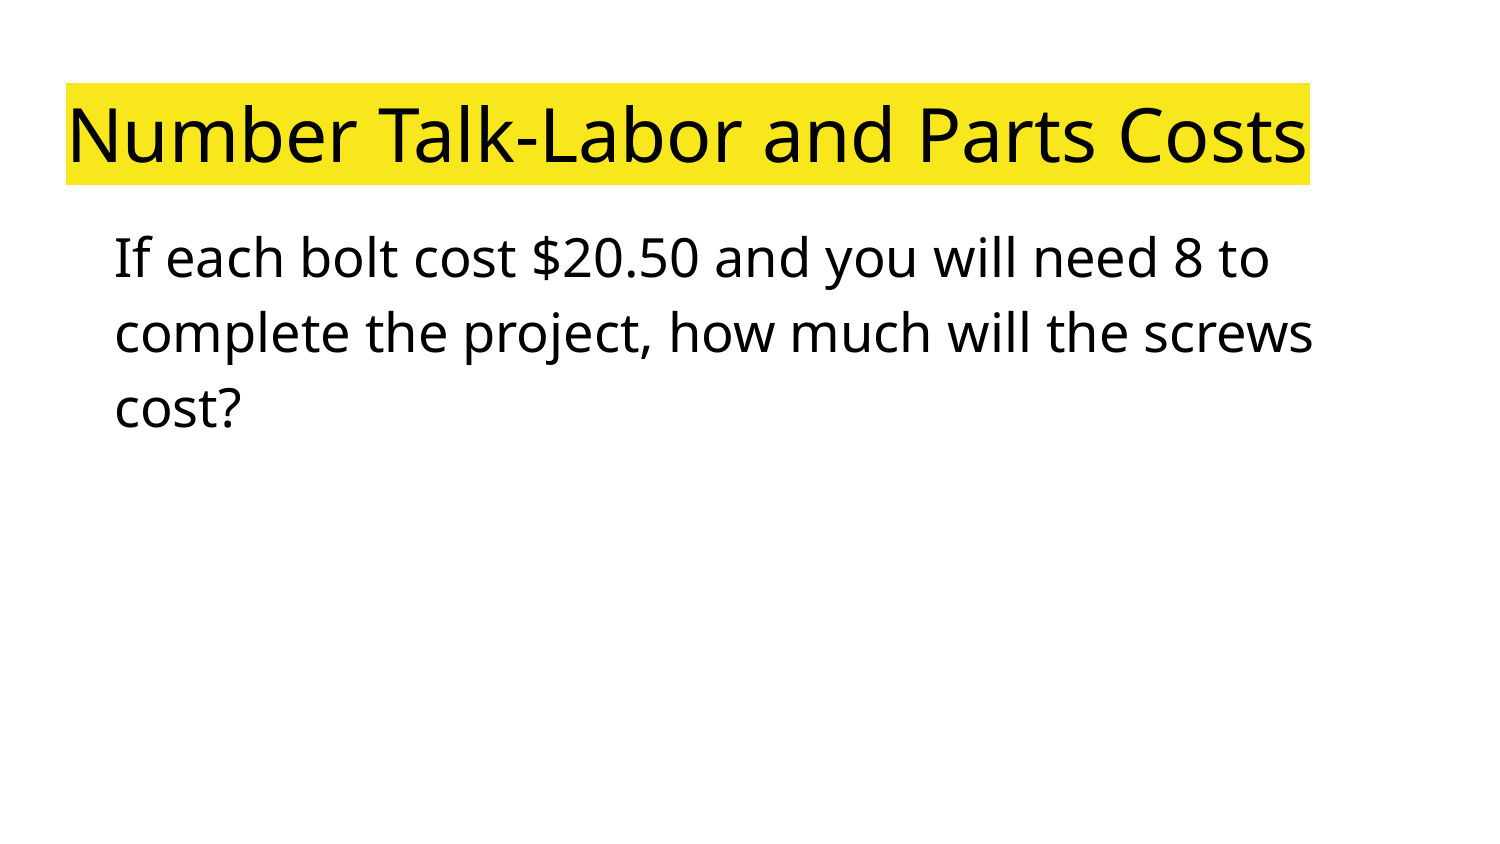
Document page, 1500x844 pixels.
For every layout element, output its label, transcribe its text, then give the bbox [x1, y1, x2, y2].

title Number Talk-Labor and Parts Costs [51, 72, 1449, 167]
list If each bolt cost $20.50 and you will need 8 to complete the project, how much will the screws cost? [99, 198, 1401, 746]
